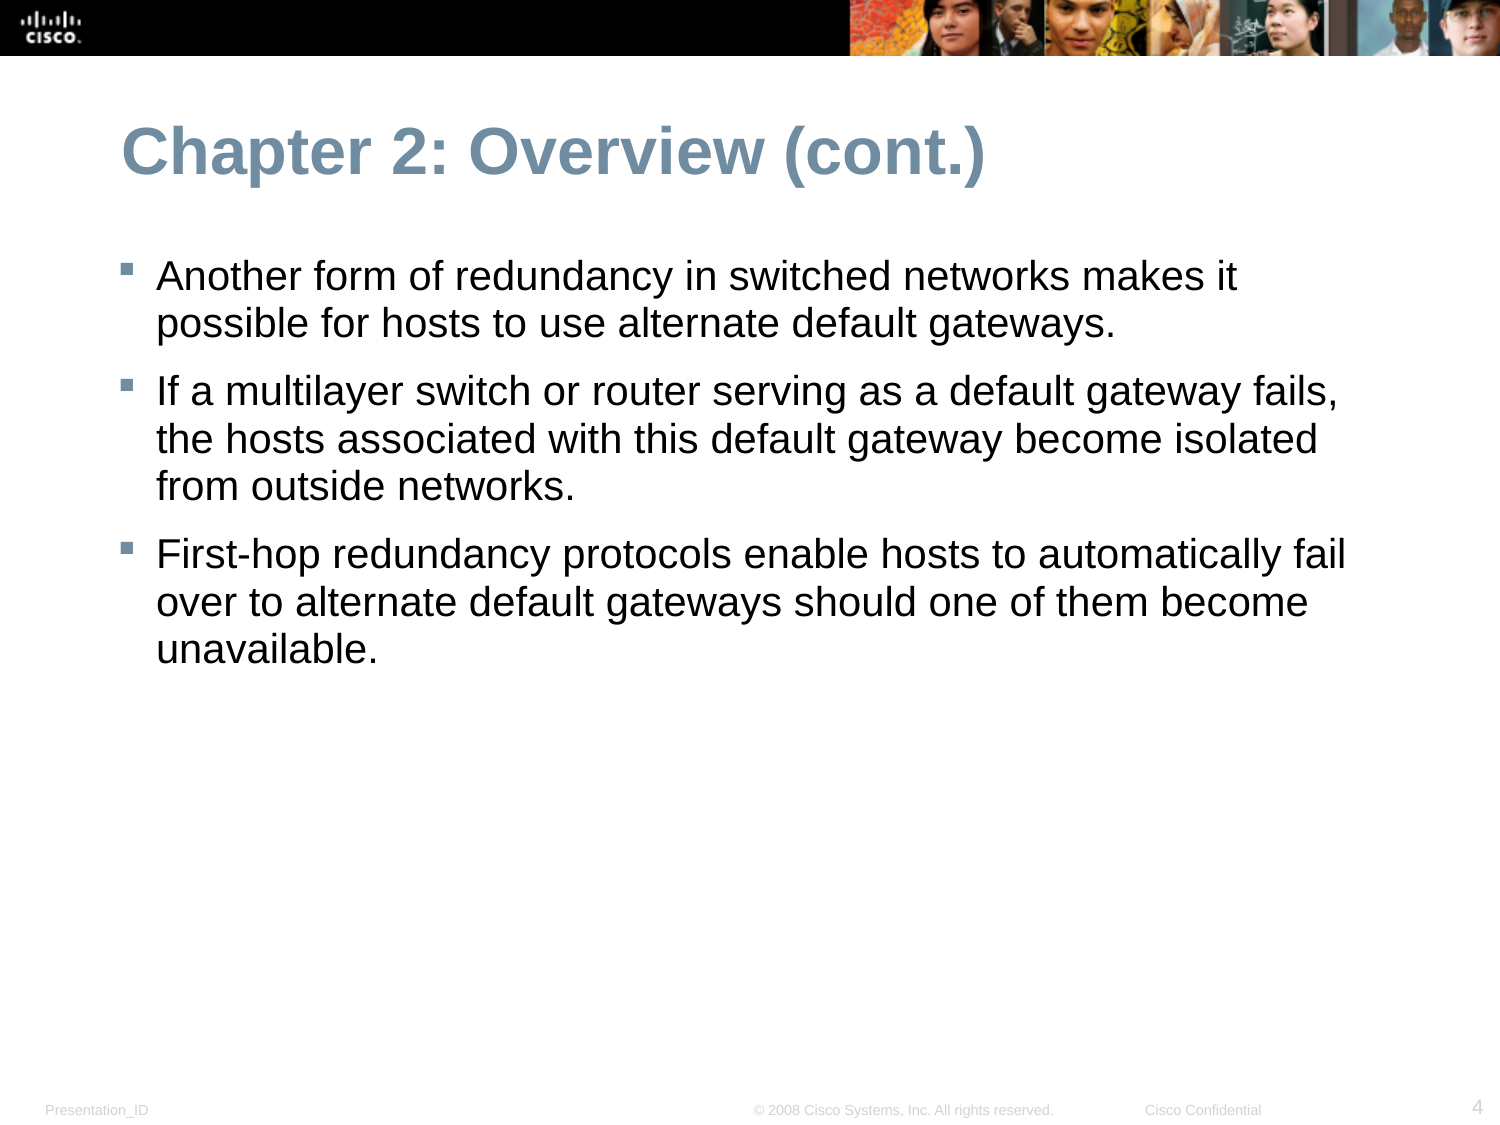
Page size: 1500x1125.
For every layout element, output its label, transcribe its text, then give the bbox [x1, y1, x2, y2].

title Chapter 2: Overview (cont.) [107, 57, 1444, 196]
picture [0, 0, 1500, 56]
list Another form of redundancy in switched networks makes it possible for hosts to use alternate default gateways. If a multilayer switch or router serving as a default gateway fails, the hosts associated with this default gateway become isolated from outside networks. First-hop redundancy protocols enable hosts to automatically fail over to alternate default gateways should one of them become unavailable. [103, 245, 1408, 1056]
